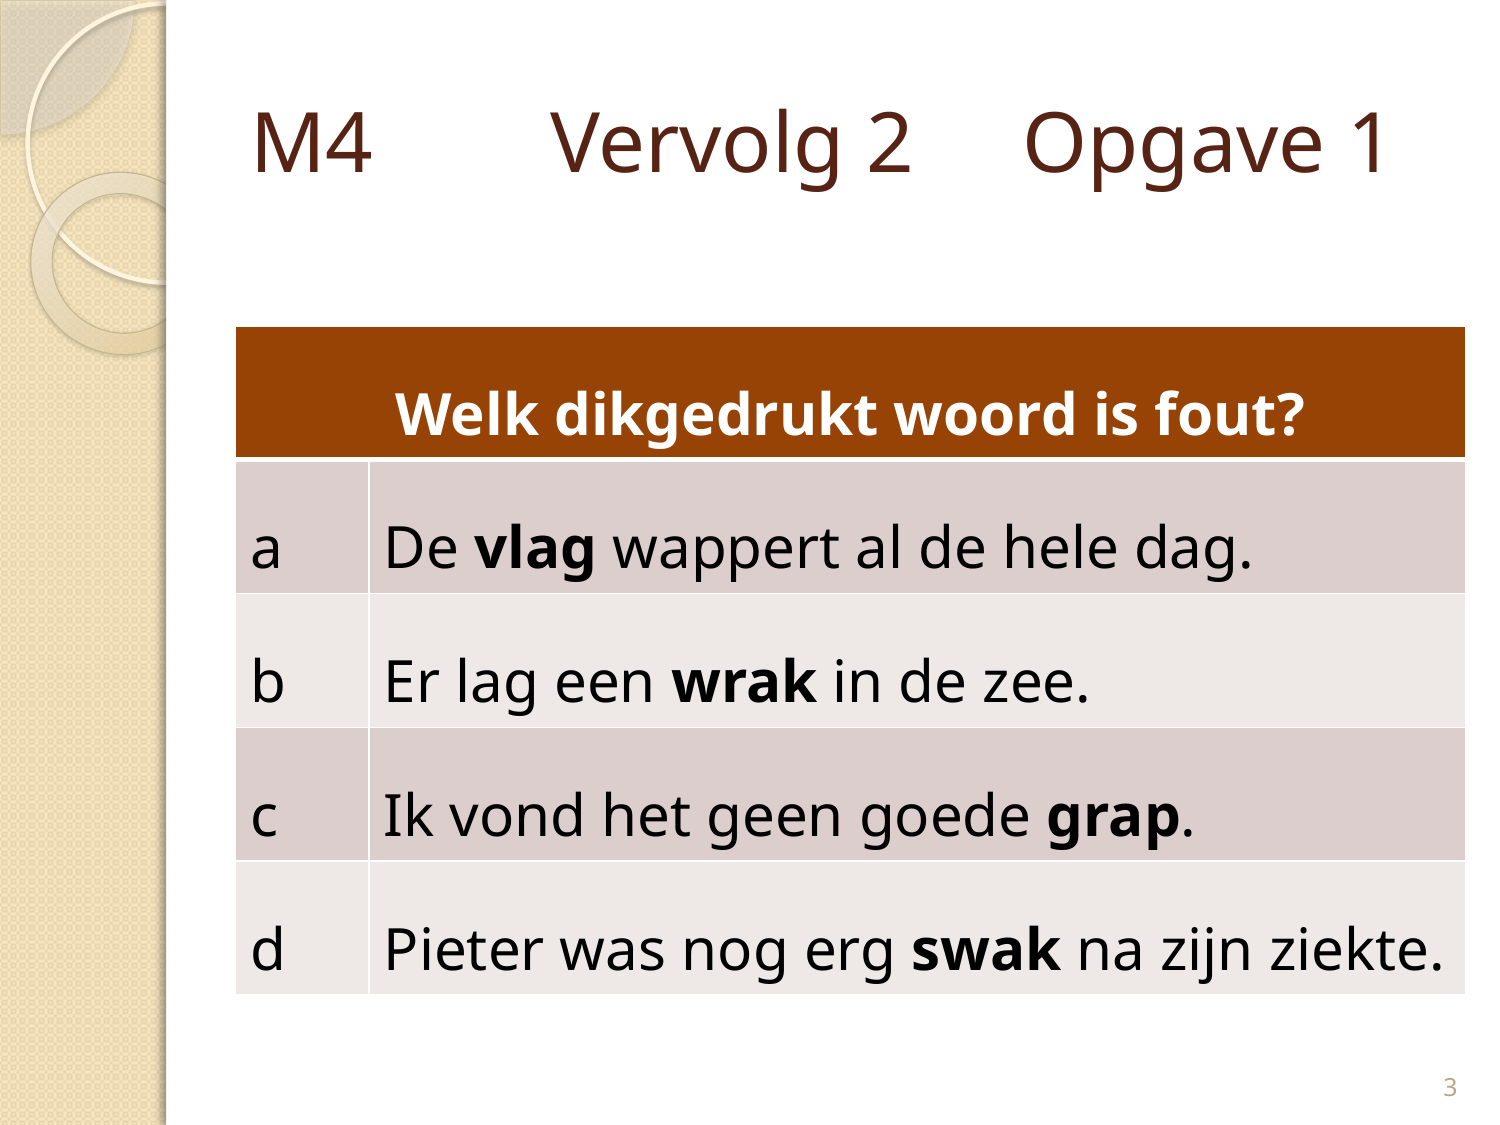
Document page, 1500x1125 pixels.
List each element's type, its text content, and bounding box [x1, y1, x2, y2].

slide_number 3 [1413, 1034, 1488, 1113]
table_cell Pieter was nog erg swak na zijn ziekte. [370, 862, 1465, 994]
table_cell De vlag wappert al de hele dag. [370, 462, 1465, 593]
table_cell c [236, 728, 368, 860]
table_header Welk dikgedrukt woord is fout? [236, 327, 1465, 457]
table_cell Er lag een wrak in de zee. [370, 594, 1465, 727]
table_cell d [236, 862, 368, 994]
table_cell b [236, 594, 368, 727]
title M4 Vervolg 2 Opgave 1 [235, 45, 1466, 233]
table_cell a [236, 462, 368, 593]
table_cell Ik vond het geen goede grap. [370, 728, 1465, 860]
